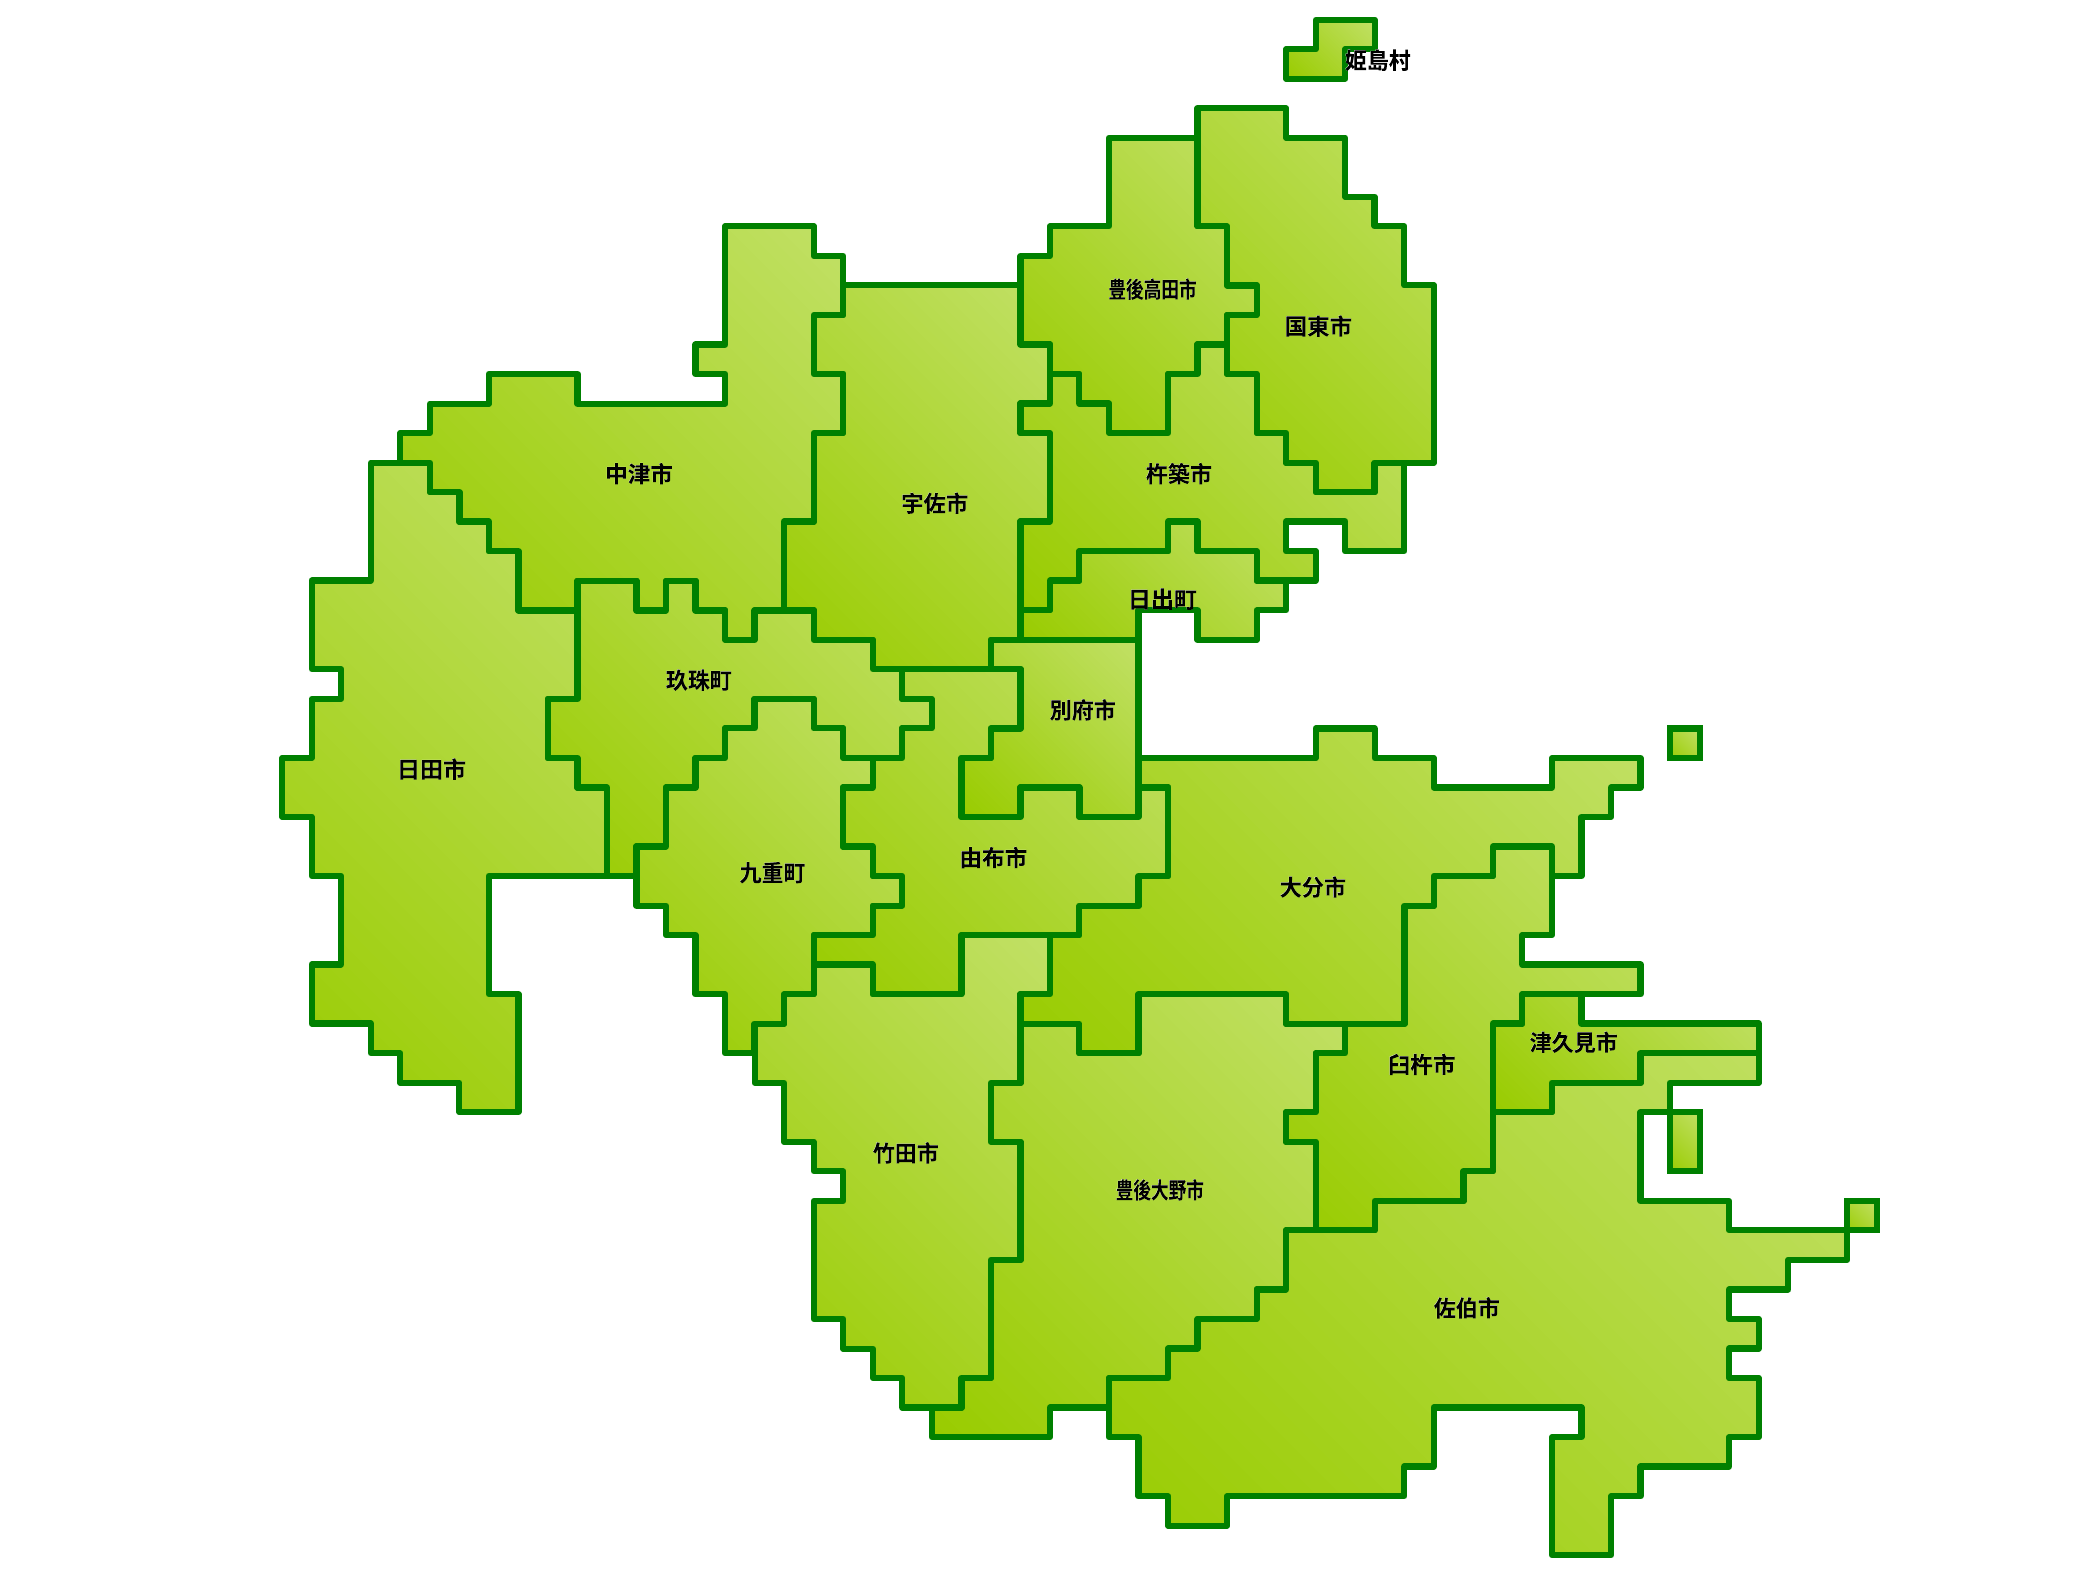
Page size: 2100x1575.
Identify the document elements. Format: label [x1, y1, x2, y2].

text_box [665, 668, 732, 692]
text_box [282, 19, 1878, 1556]
text_box [902, 491, 968, 515]
text_box [961, 846, 1027, 869]
text_box [1279, 875, 1346, 899]
text_box [1049, 698, 1116, 721]
text_box [1145, 462, 1212, 485]
text_box [1345, 48, 1411, 72]
text_box [1433, 1296, 1500, 1319]
text_box [739, 861, 806, 884]
text_box [1108, 277, 1197, 301]
text_box [1389, 1053, 1455, 1076]
text_box [1529, 1030, 1618, 1054]
text_box [1285, 314, 1352, 338]
text_box [1116, 1178, 1204, 1201]
text_box [606, 462, 673, 485]
text_box [1130, 587, 1197, 611]
text_box [872, 1141, 939, 1164]
text_box [399, 757, 466, 781]
